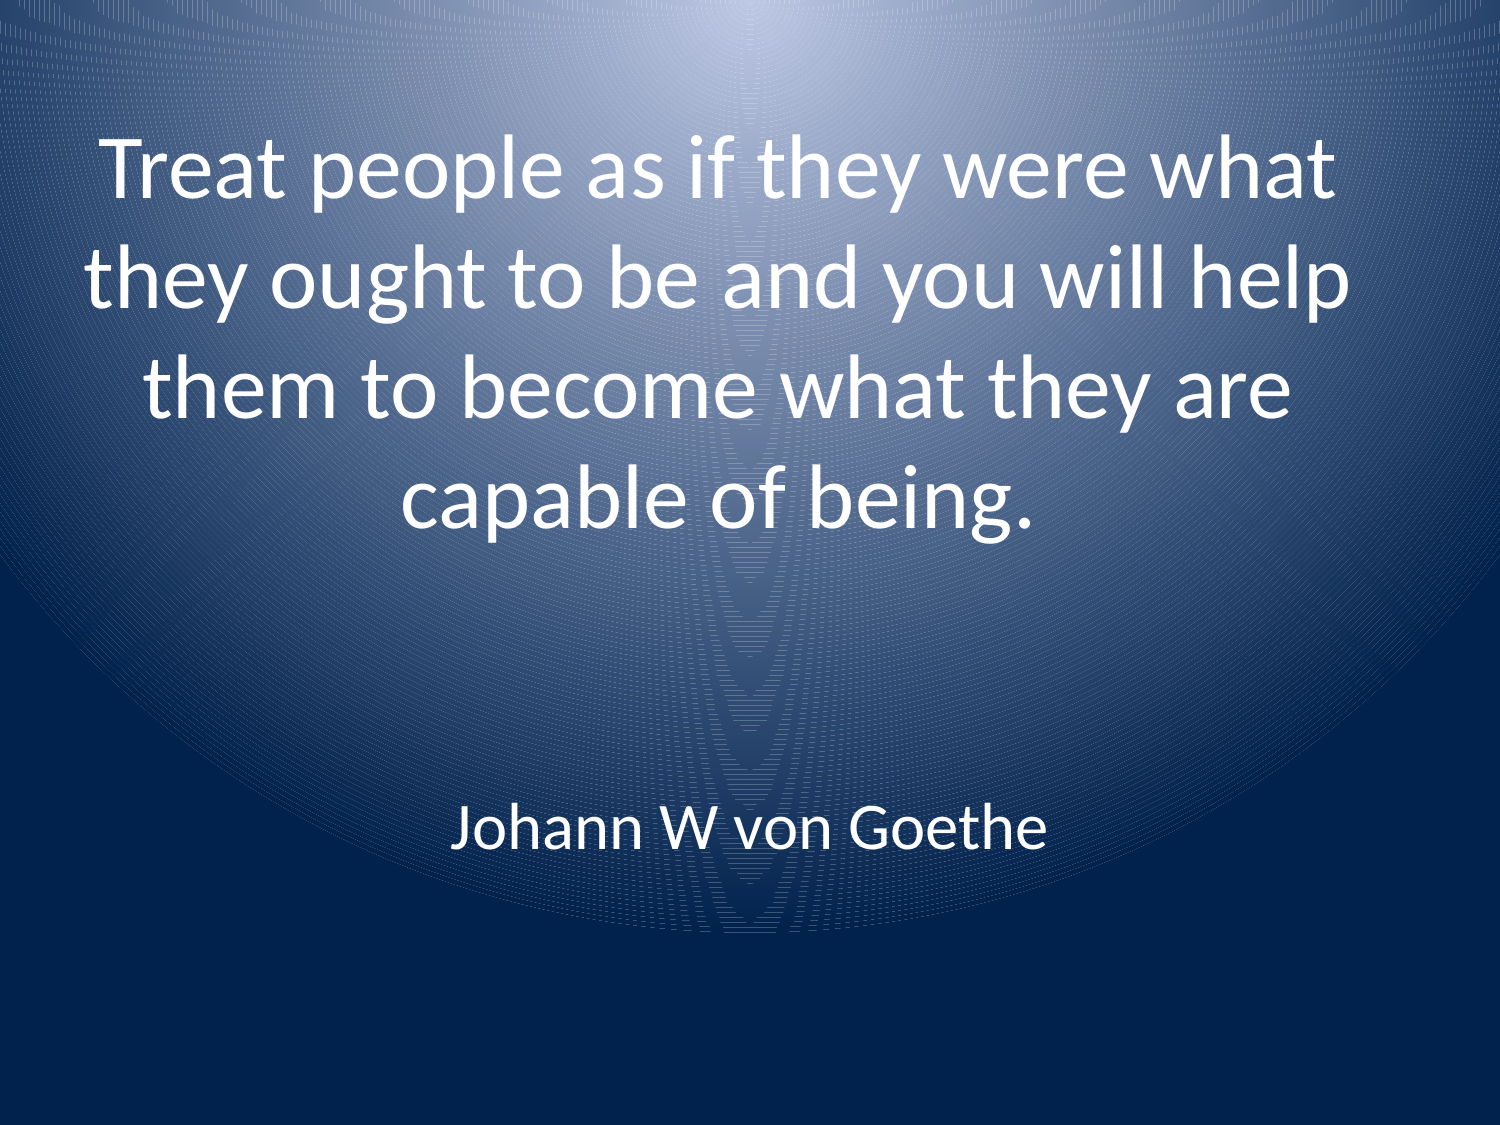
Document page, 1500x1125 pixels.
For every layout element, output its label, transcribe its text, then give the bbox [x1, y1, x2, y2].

subtitle Johann W von Goethe [225, 774, 1275, 1013]
title Treat people as if they were what they ought to be and you will help them to become what they are capable of being. [50, 62, 1388, 591]
